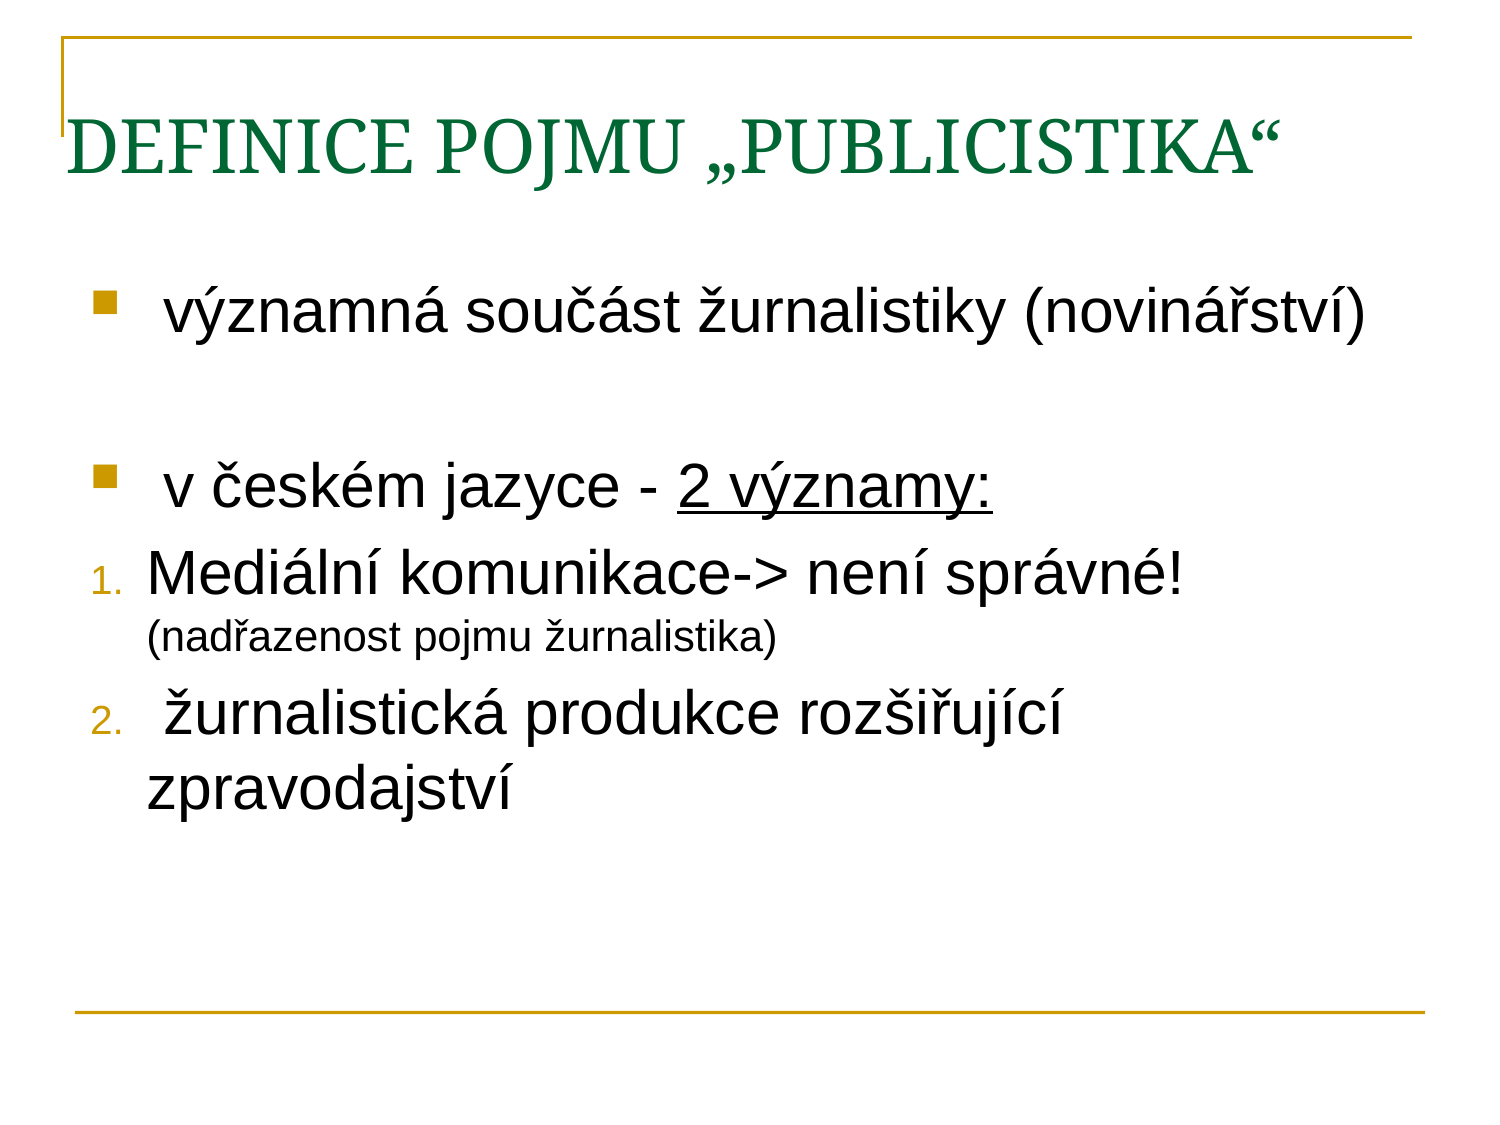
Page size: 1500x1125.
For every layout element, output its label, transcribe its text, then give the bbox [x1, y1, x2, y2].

title Definice pojmu „publicistika“ [50, 75, 1475, 213]
list významná součást žurnalistiky (novinářství) v českém jazyce - 2 významy: Mediální komunikace-> není správné! (nadřazenost pojmu žurnalistika) žurnalistická produkce rozšiřující zpravodajství [75, 262, 1425, 1006]
